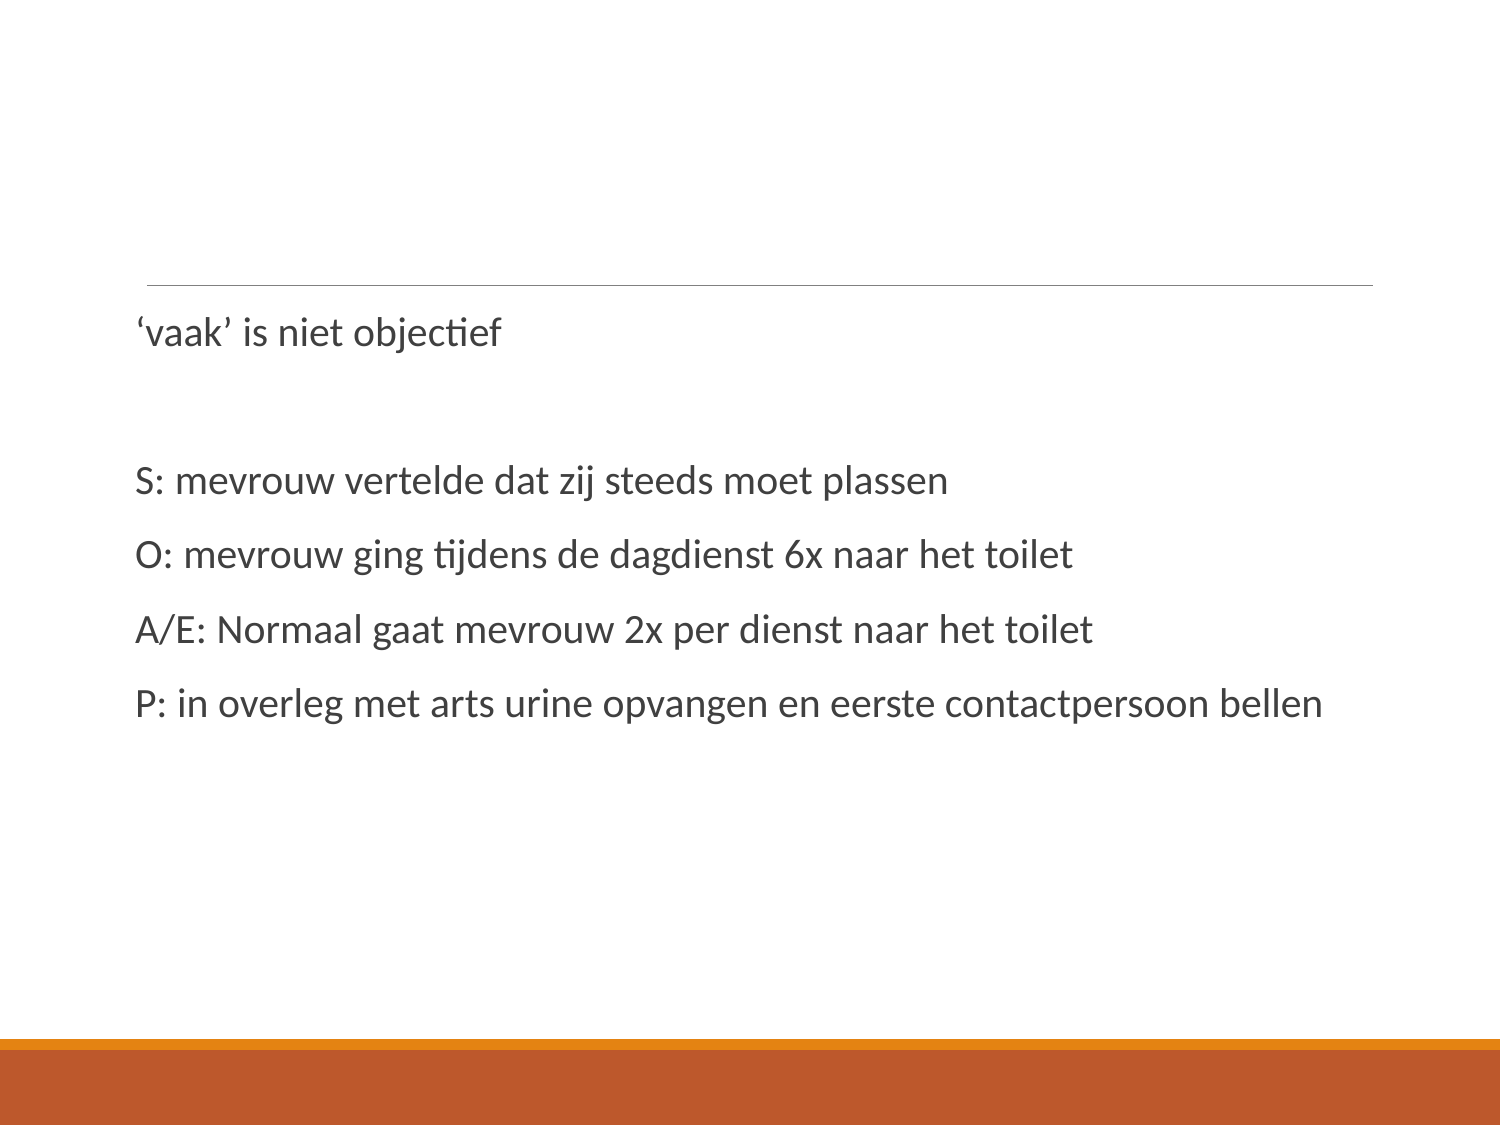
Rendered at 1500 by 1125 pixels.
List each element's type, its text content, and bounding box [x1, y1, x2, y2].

list ‘vaak’ is niet objectief S: mevrouw vertelde dat zij steeds moet plassen O: mevrouw ging tijdens de dagdienst 6x naar het toilet A/E: Normaal gaat mevrouw 2x per dienst naar het toilet P: in overleg met arts urine opvangen en eerste contactpersoon bellen [135, 302, 1373, 963]
